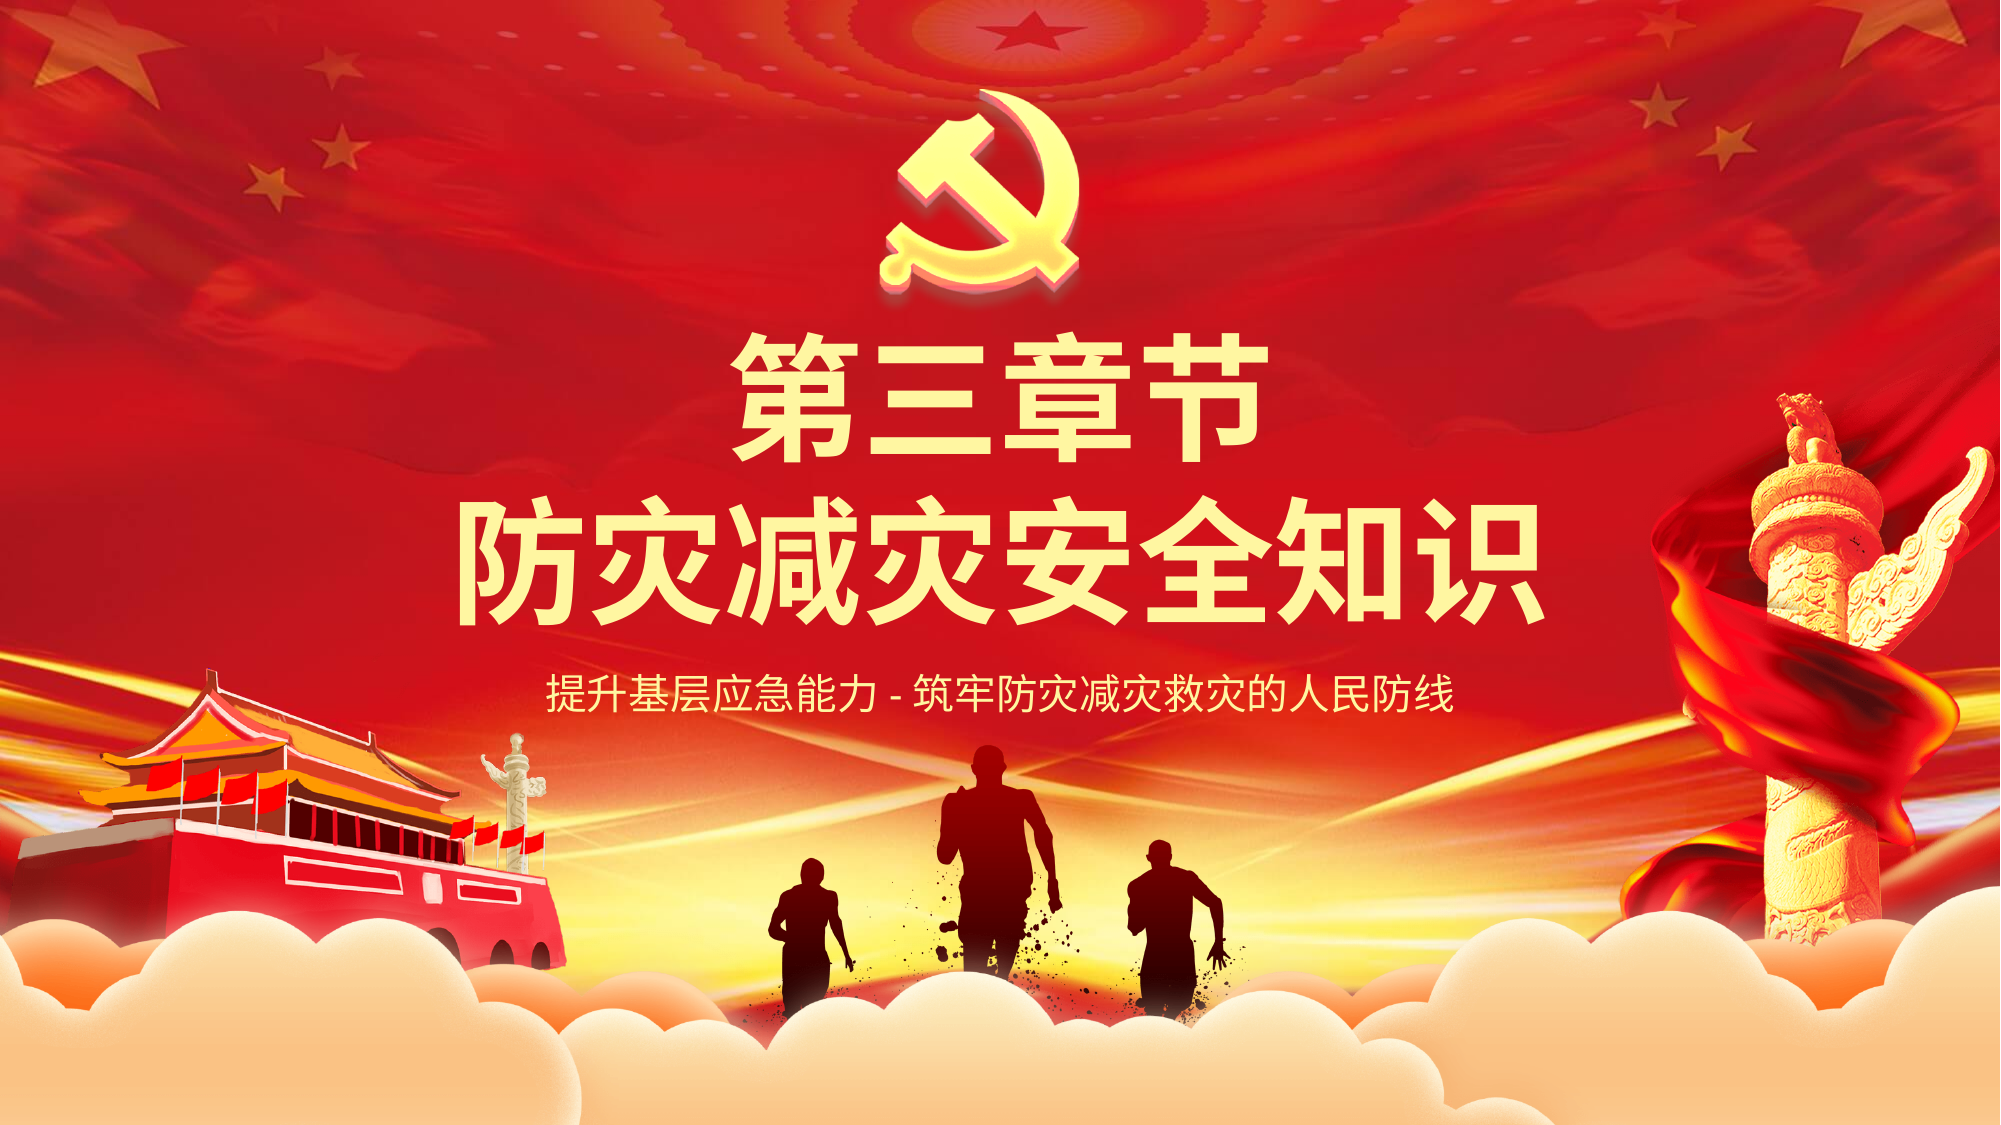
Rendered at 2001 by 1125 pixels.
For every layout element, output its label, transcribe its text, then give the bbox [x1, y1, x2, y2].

text_box 提升基层应急能力-筑牢防灾减灾救灾的人民防线 [567, 660, 1618, 725]
text_box 防灾减灾安全知识 [168, 485, 1618, 649]
text_box 第三章节 [168, 305, 1618, 485]
picture [0, 0, 2000, 1125]
